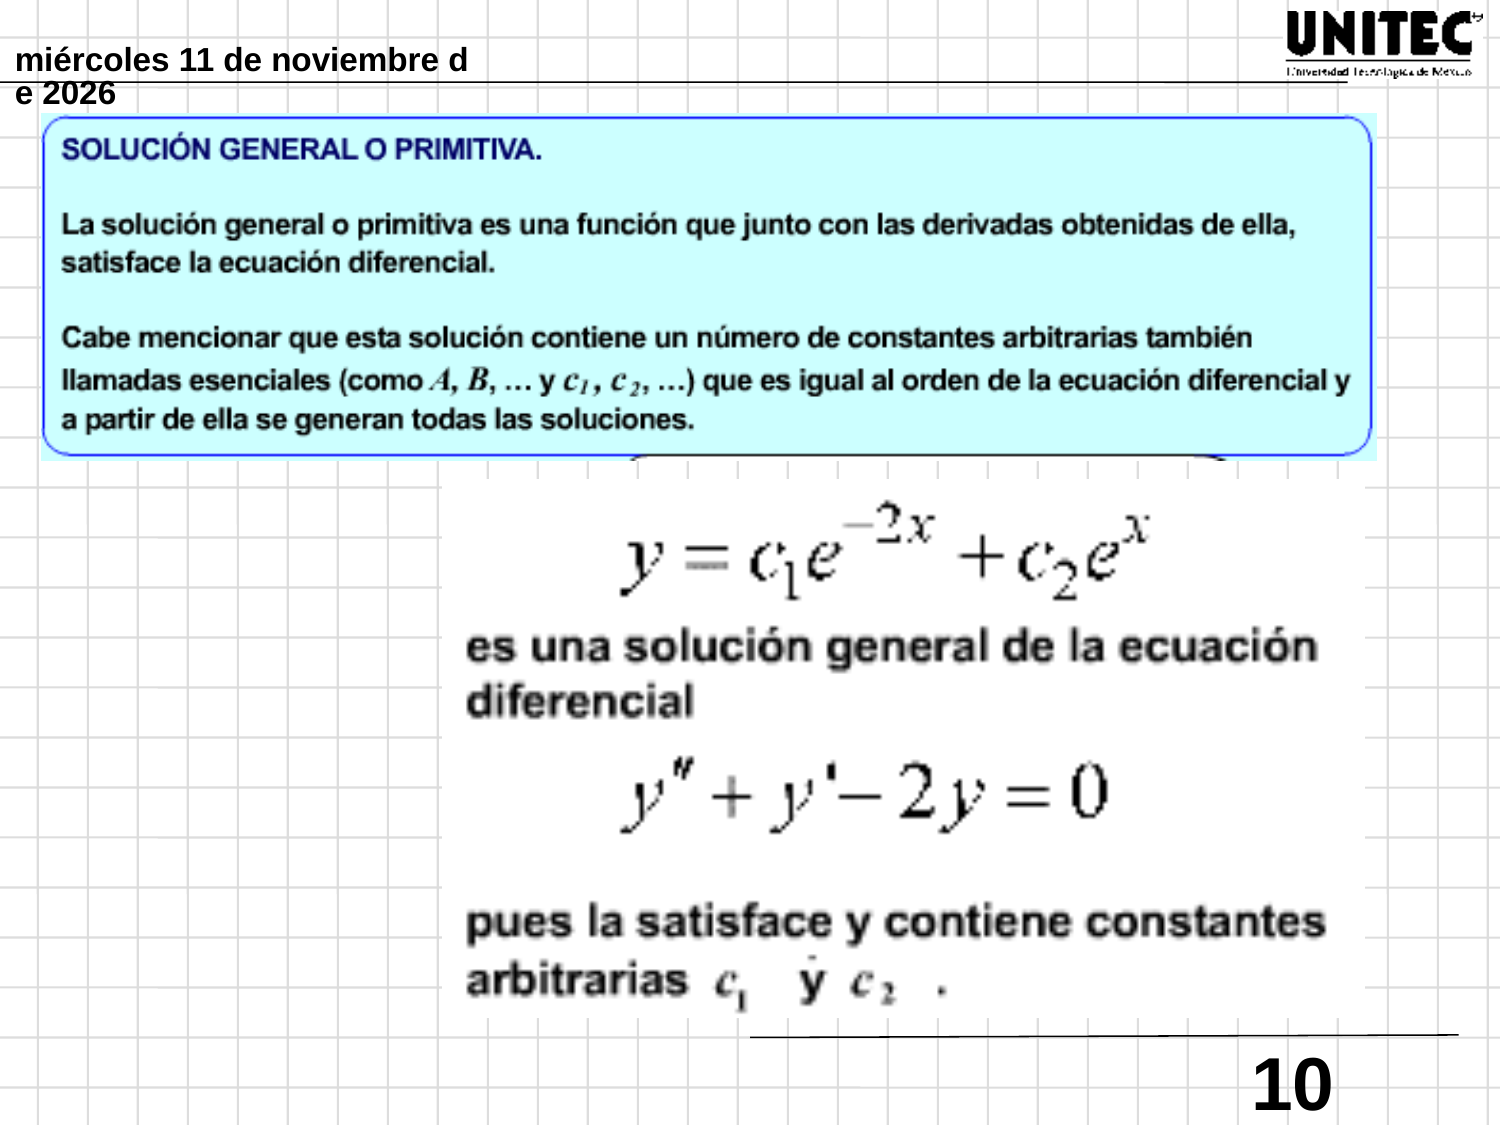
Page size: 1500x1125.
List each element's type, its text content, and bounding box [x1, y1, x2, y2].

picture [442, 479, 1365, 1018]
picture [41, 113, 1377, 461]
slide_number 10 [1199, 1016, 1452, 1109]
slide_number lunes, 23 de enero de 2012 [0, 31, 502, 110]
picture [1283, 11, 1483, 79]
